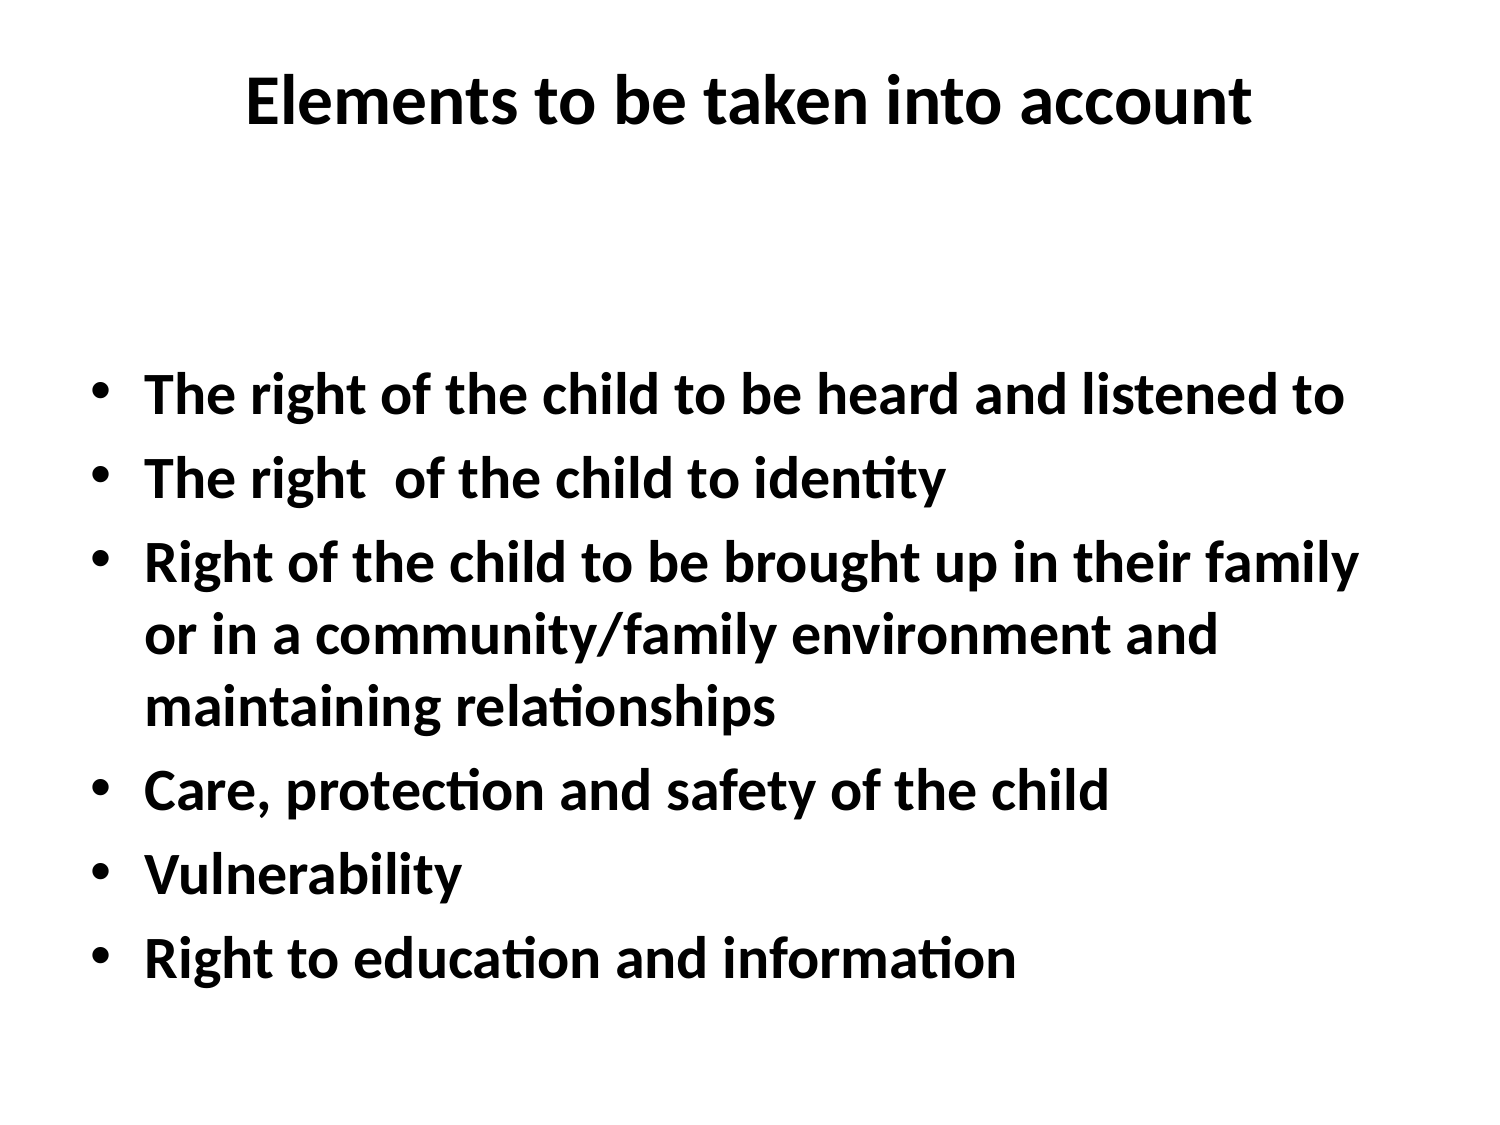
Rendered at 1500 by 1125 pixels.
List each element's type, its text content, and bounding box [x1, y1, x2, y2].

list The right of the child to be heard and listened to The right of the child to identity Right of the child to be brought up in their family or in a community/family environment and maintaining relationships Care, protection and safety of the child Vulnerability Right to education and information [75, 262, 1425, 1005]
title Elements to be taken into account [75, 45, 1425, 233]
